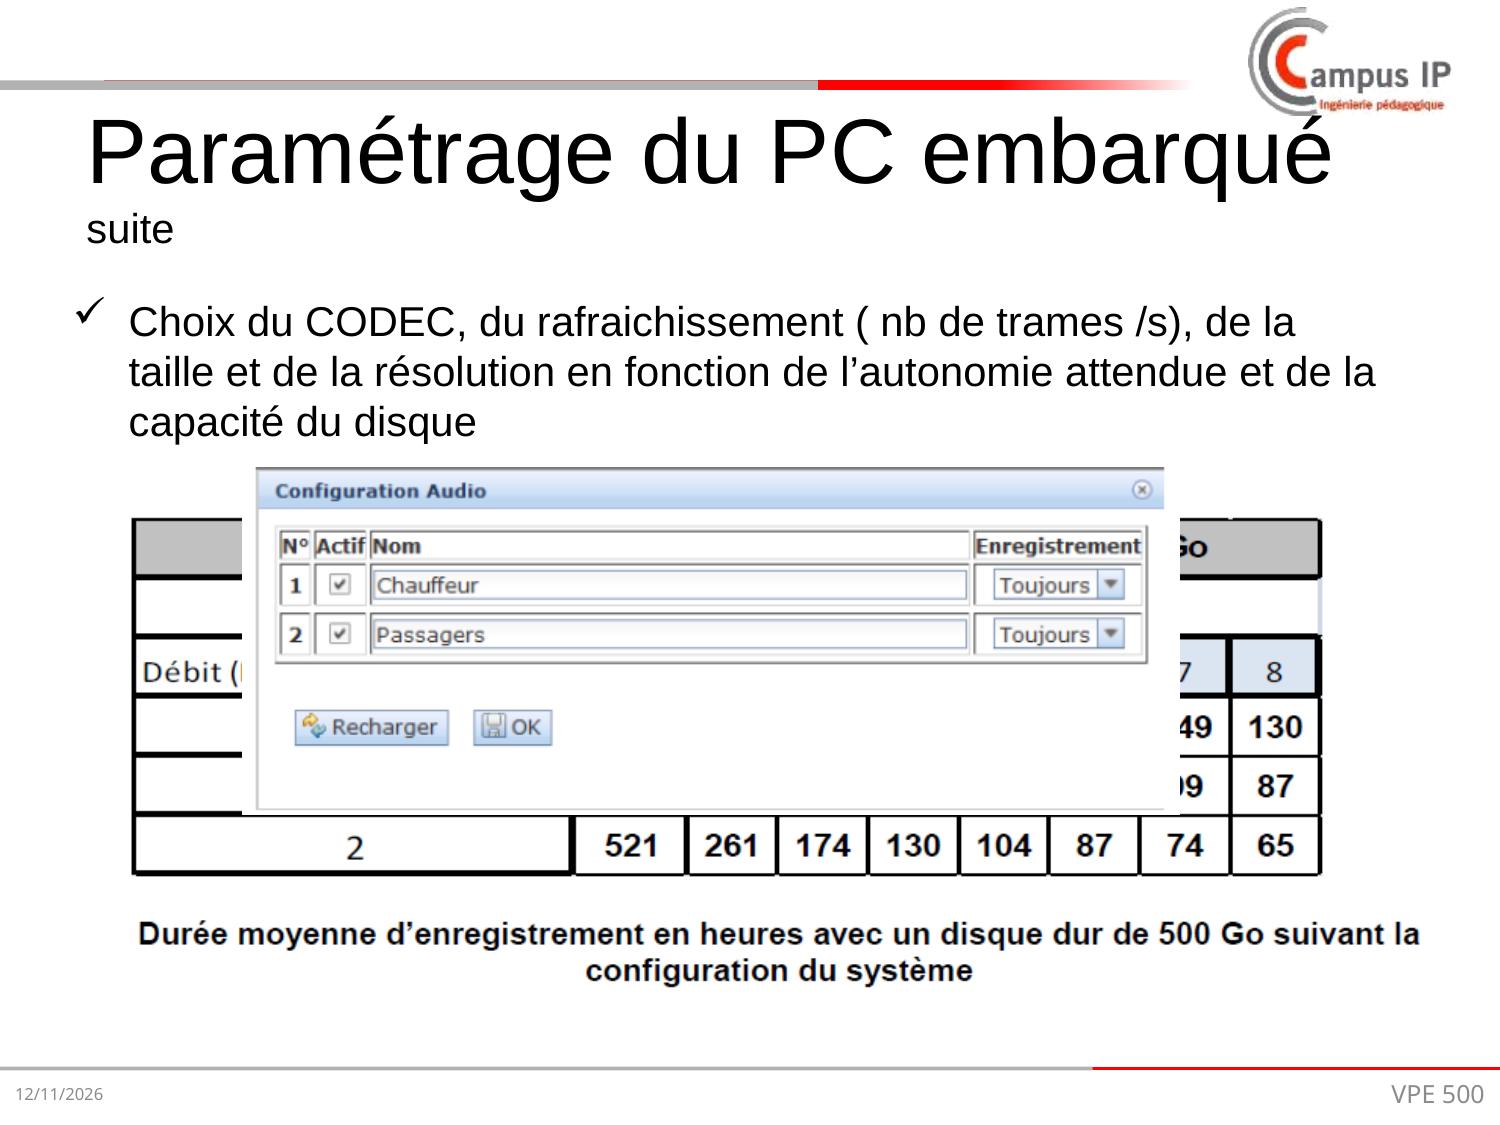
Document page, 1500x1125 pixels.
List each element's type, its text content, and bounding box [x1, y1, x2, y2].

picture [1248, 7, 1474, 116]
footer VPE 500 [1025, 1065, 1500, 1125]
picture [56, 444, 1500, 1042]
title Paramétrage du PC embarqué suite [71, 78, 1422, 266]
list Choix du CODEC, du rafraichissement ( nb de trames /s), de la taille et de la résolution en fonction de l’autonomie attendue et de la capacité du disque Paramétrages des entrées audio et définitions des alarmes audio Déclaration et paramétrage des entrées à synchroniser : alarme d’ouverture porte alarme obstruction caméra alarmes sonore alarme chauffeur [57, 228, 1408, 454]
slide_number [0, 1065, 350, 1125]
